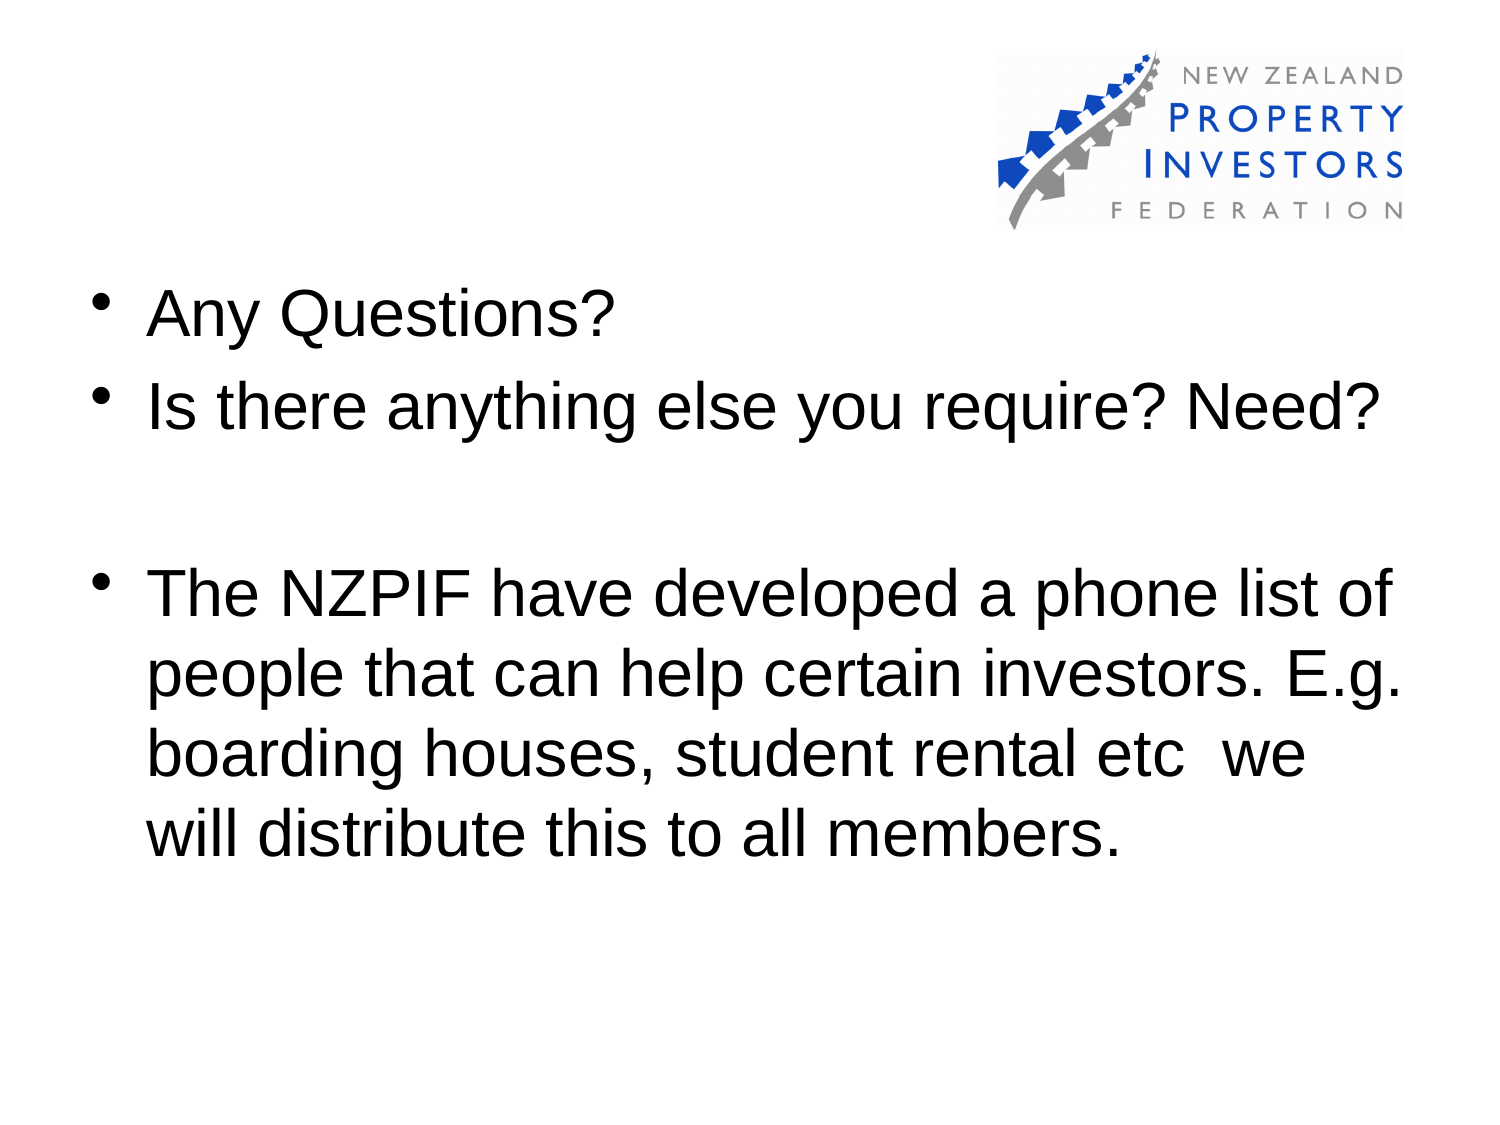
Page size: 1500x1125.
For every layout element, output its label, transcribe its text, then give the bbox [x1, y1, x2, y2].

list Any Questions? Is there anything else you require? Need? The NZPIF have developed a phone list of people that can help certain investors. E.g. boarding houses, student rental etc we will distribute this to all members. [74, 262, 1426, 1006]
picture [997, 49, 1403, 230]
